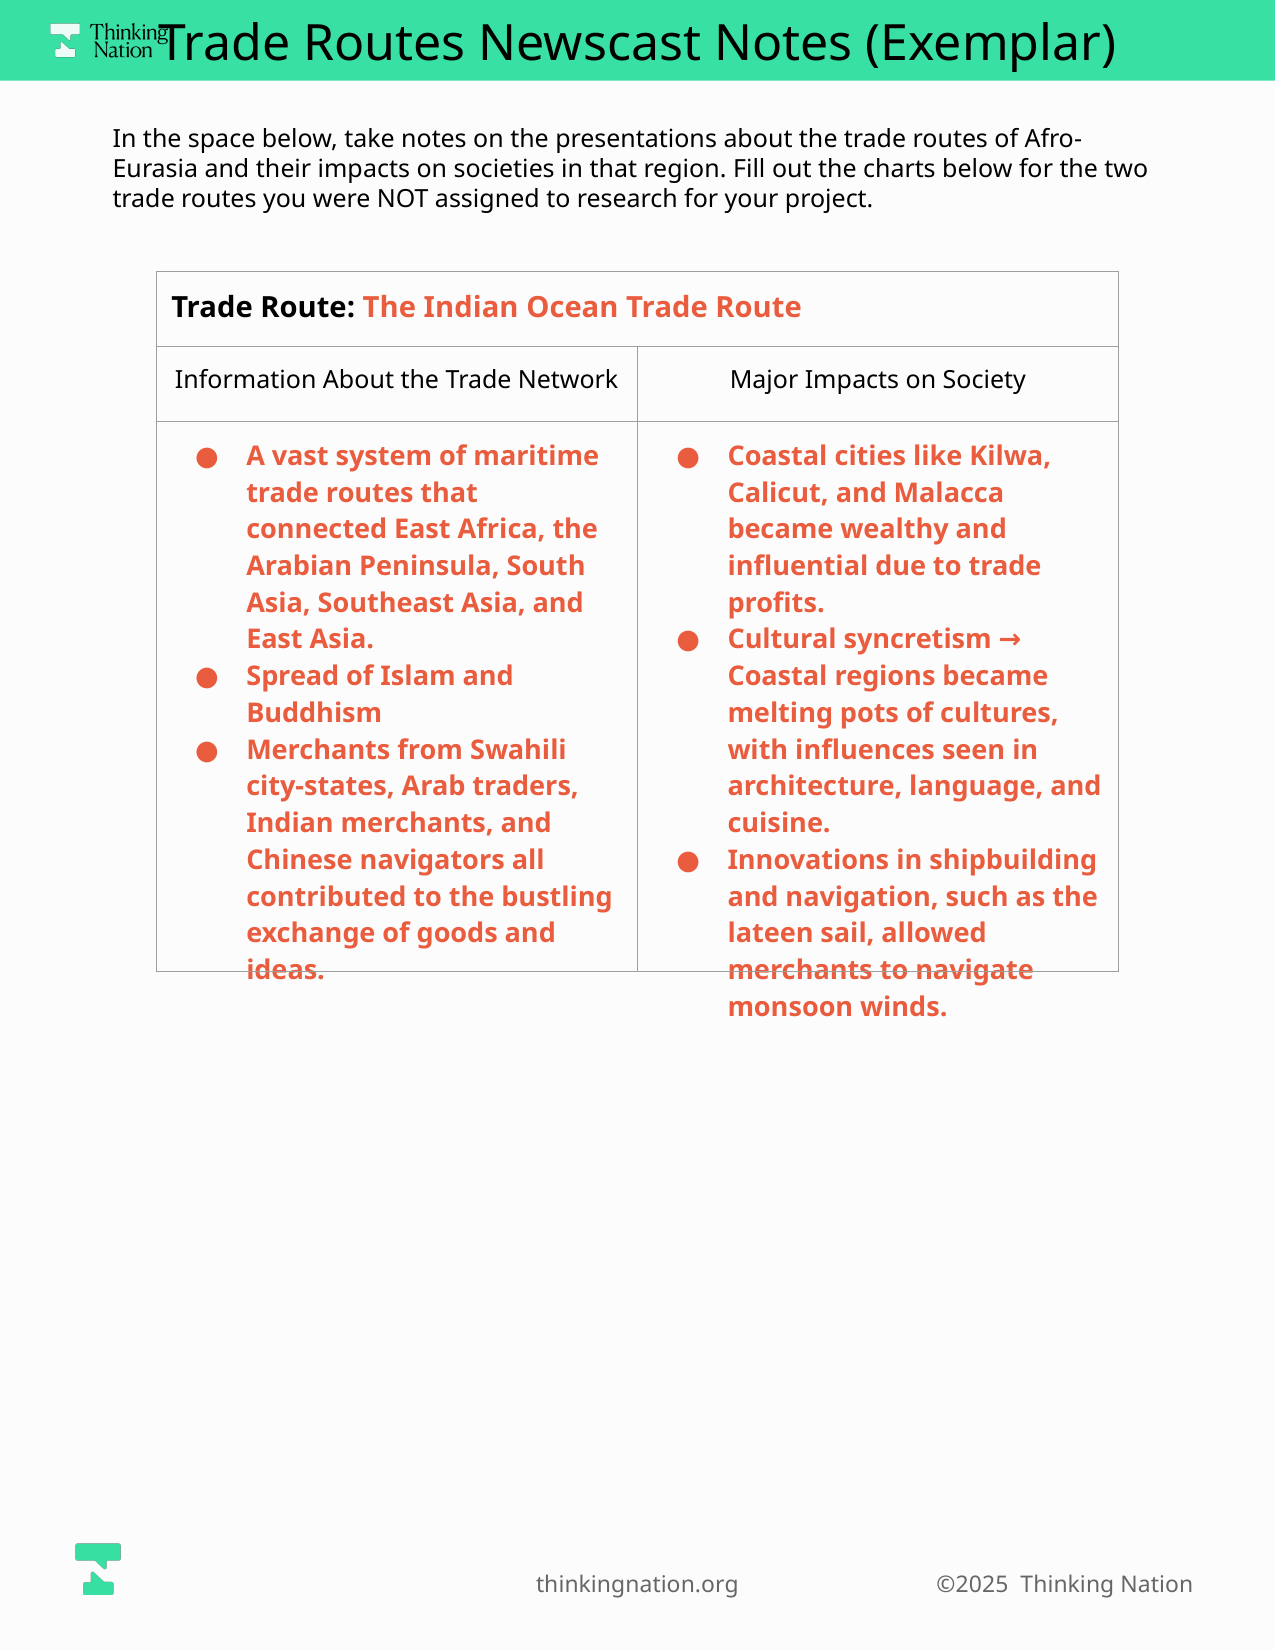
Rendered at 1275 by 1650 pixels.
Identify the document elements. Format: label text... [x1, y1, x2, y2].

text_box thinkingnation.org [486, 1553, 789, 1605]
table_header Trade Route: The Indian Ocean Trade Route [157, 272, 1118, 346]
picture [62, 1533, 134, 1605]
table_cell Coastal cities like Kilwa, Calicut, and Malacca became wealthy and influential due to trade profits. Cultural syncretism → Coastal regions became melting pots of cultures, with influences seen in architecture, language, and cuisine. Innovations in shipbuilding and navigation, such as the lateen sail, allowed merchants to navigate monsoon winds. [638, 422, 1118, 971]
text_box In the space below, take notes on the presentations about the trade routes of Afro-Eurasia and their impacts on societies in that region. Fill out the charts below for the two trade routes you were NOT assigned to research for your project. [97, 107, 1178, 228]
picture [36, 12, 172, 69]
table_cell A vast system of maritime trade routes that connected East Africa, the Arabian Peninsula, South Asia, Southeast Asia, and East Asia. Spread of Islam and Buddhism Merchants from Swahili city-states, Arab traders, Indian merchants, and Chinese navigators all contributed to the bustling exchange of goods and ideas. [157, 422, 637, 971]
table_cell Major Impacts on Society [638, 347, 1118, 421]
table_cell Information About the Trade Network [157, 347, 637, 421]
text_box Trade Routes Newscast Notes (Exemplar) [0, 0, 1275, 81]
text_box ©2025 Thinking Nation [907, 1553, 1210, 1605]
